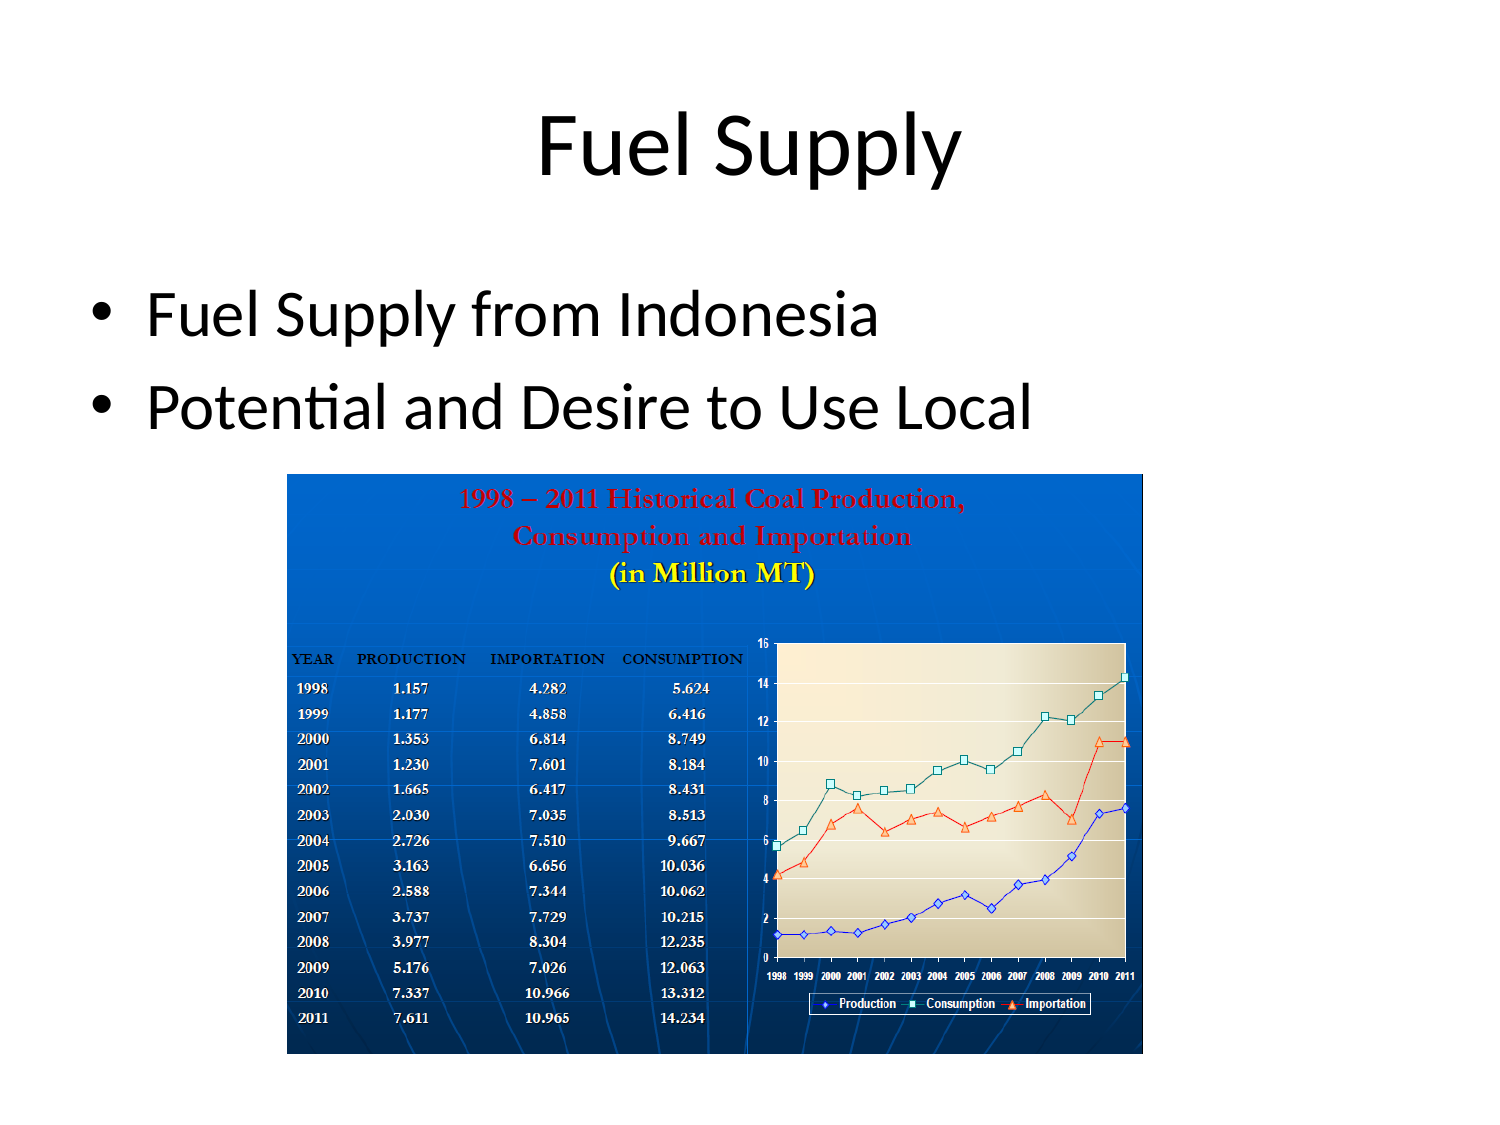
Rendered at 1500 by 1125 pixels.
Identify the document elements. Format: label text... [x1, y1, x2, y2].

picture [287, 474, 1143, 1055]
list Fuel Supply from Indonesia Potential and Desire to Use Local [75, 262, 1425, 1005]
title Fuel Supply [75, 45, 1425, 233]
